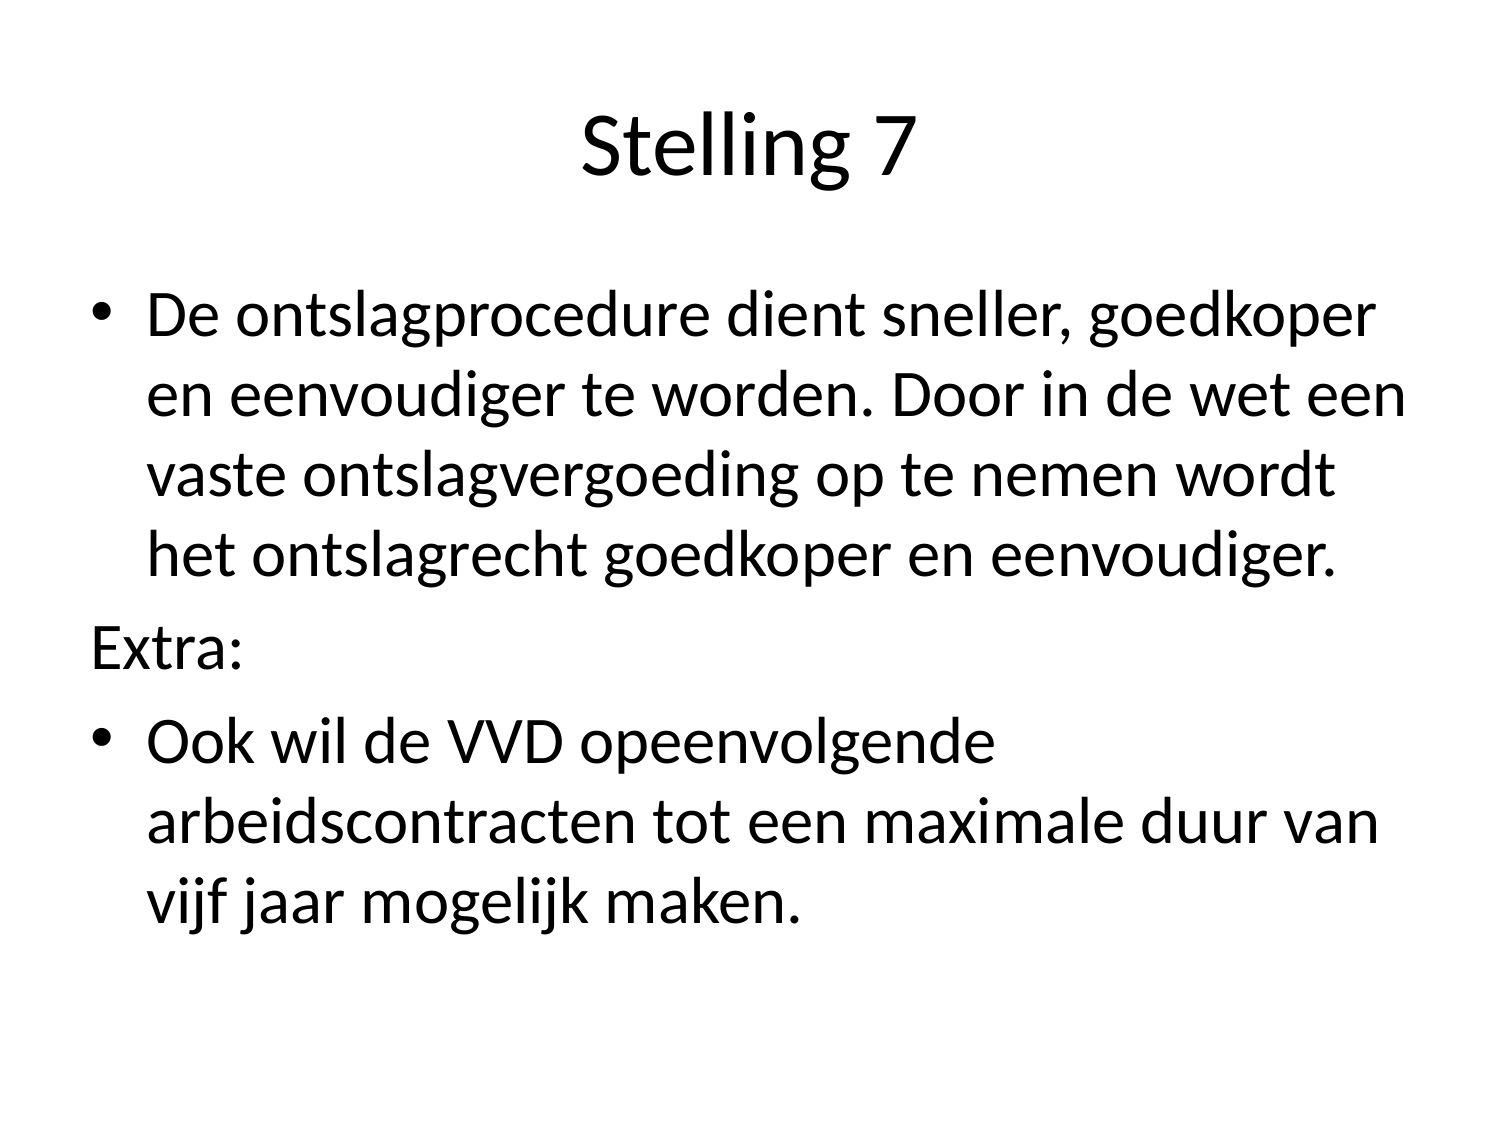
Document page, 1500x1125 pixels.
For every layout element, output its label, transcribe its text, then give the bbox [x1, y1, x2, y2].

title Stelling 7 [75, 45, 1425, 233]
list De ontslagprocedure dient sneller, goedkoper en eenvoudiger te worden. Door in de wet een vaste ontslagvergoeding op te nemen wordt het ontslagrecht goedkoper en eenvoudiger. Extra: Ook wil de VVD opeenvolgende arbeidscontracten tot een maximale duur van vijf jaar mogelijk maken. [75, 262, 1425, 1005]
